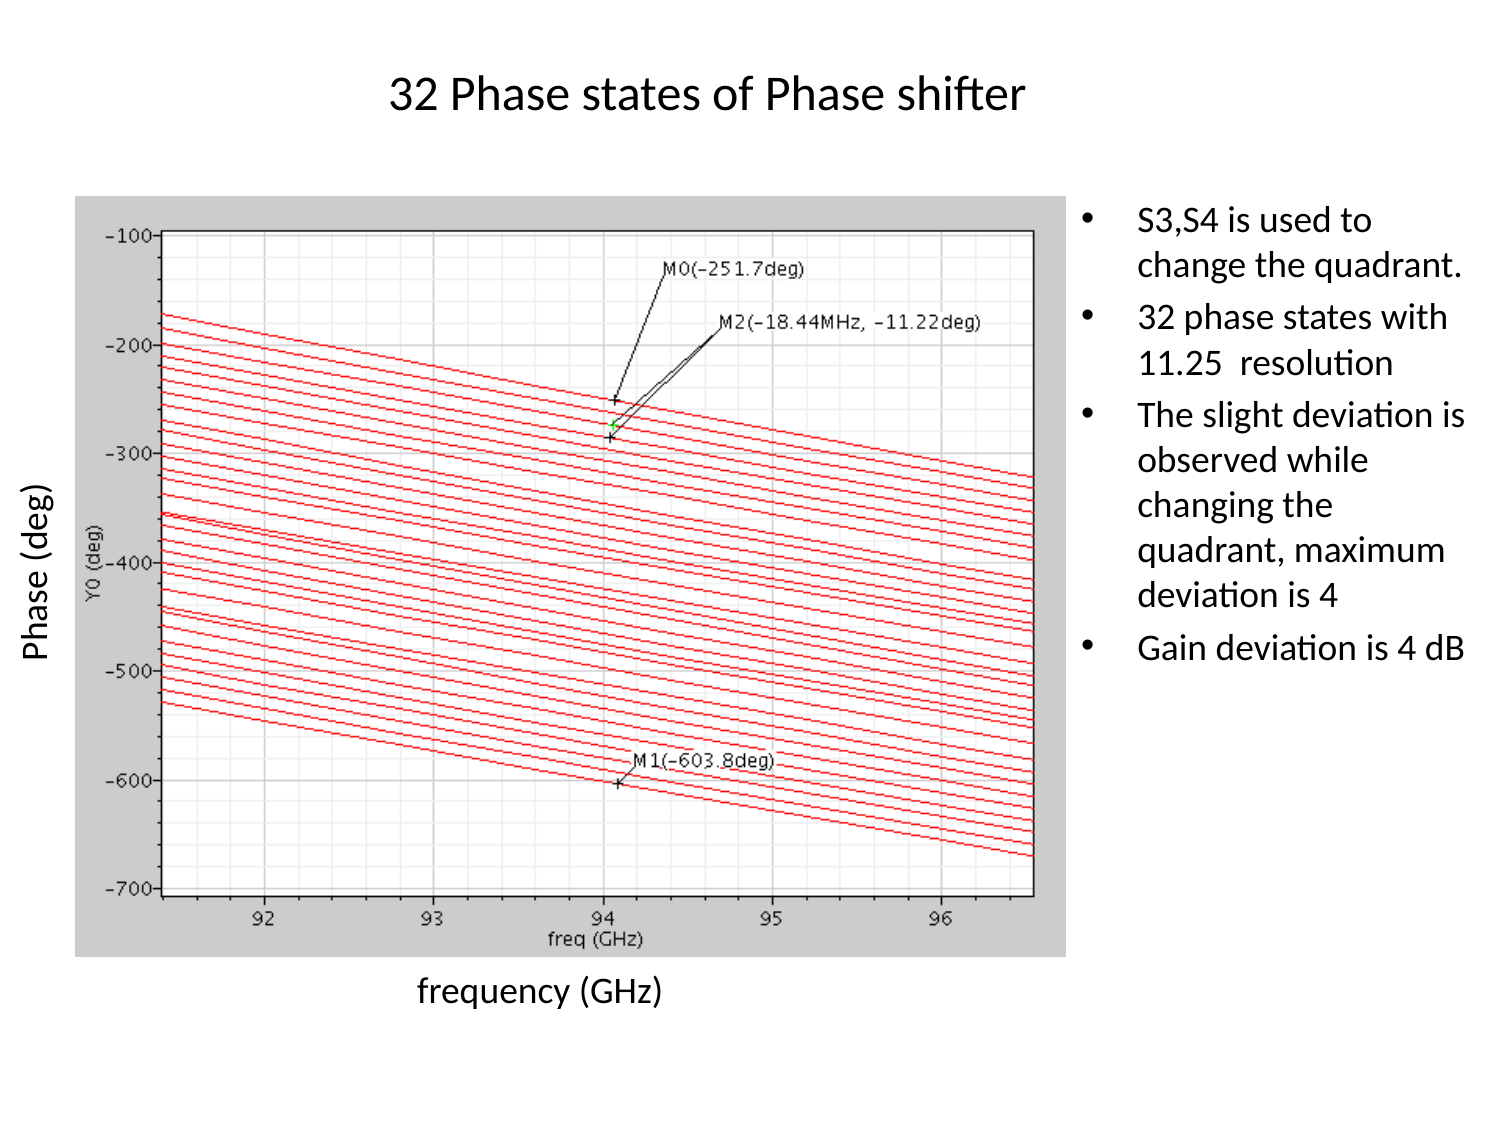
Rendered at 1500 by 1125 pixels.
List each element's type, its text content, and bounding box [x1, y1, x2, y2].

picture [75, 196, 1067, 957]
text_box Phase (deg) [2, 468, 62, 676]
title 32 Phase states of Phase shifter [32, 62, 1383, 118]
text_box frequency (GHz) [402, 966, 679, 1019]
